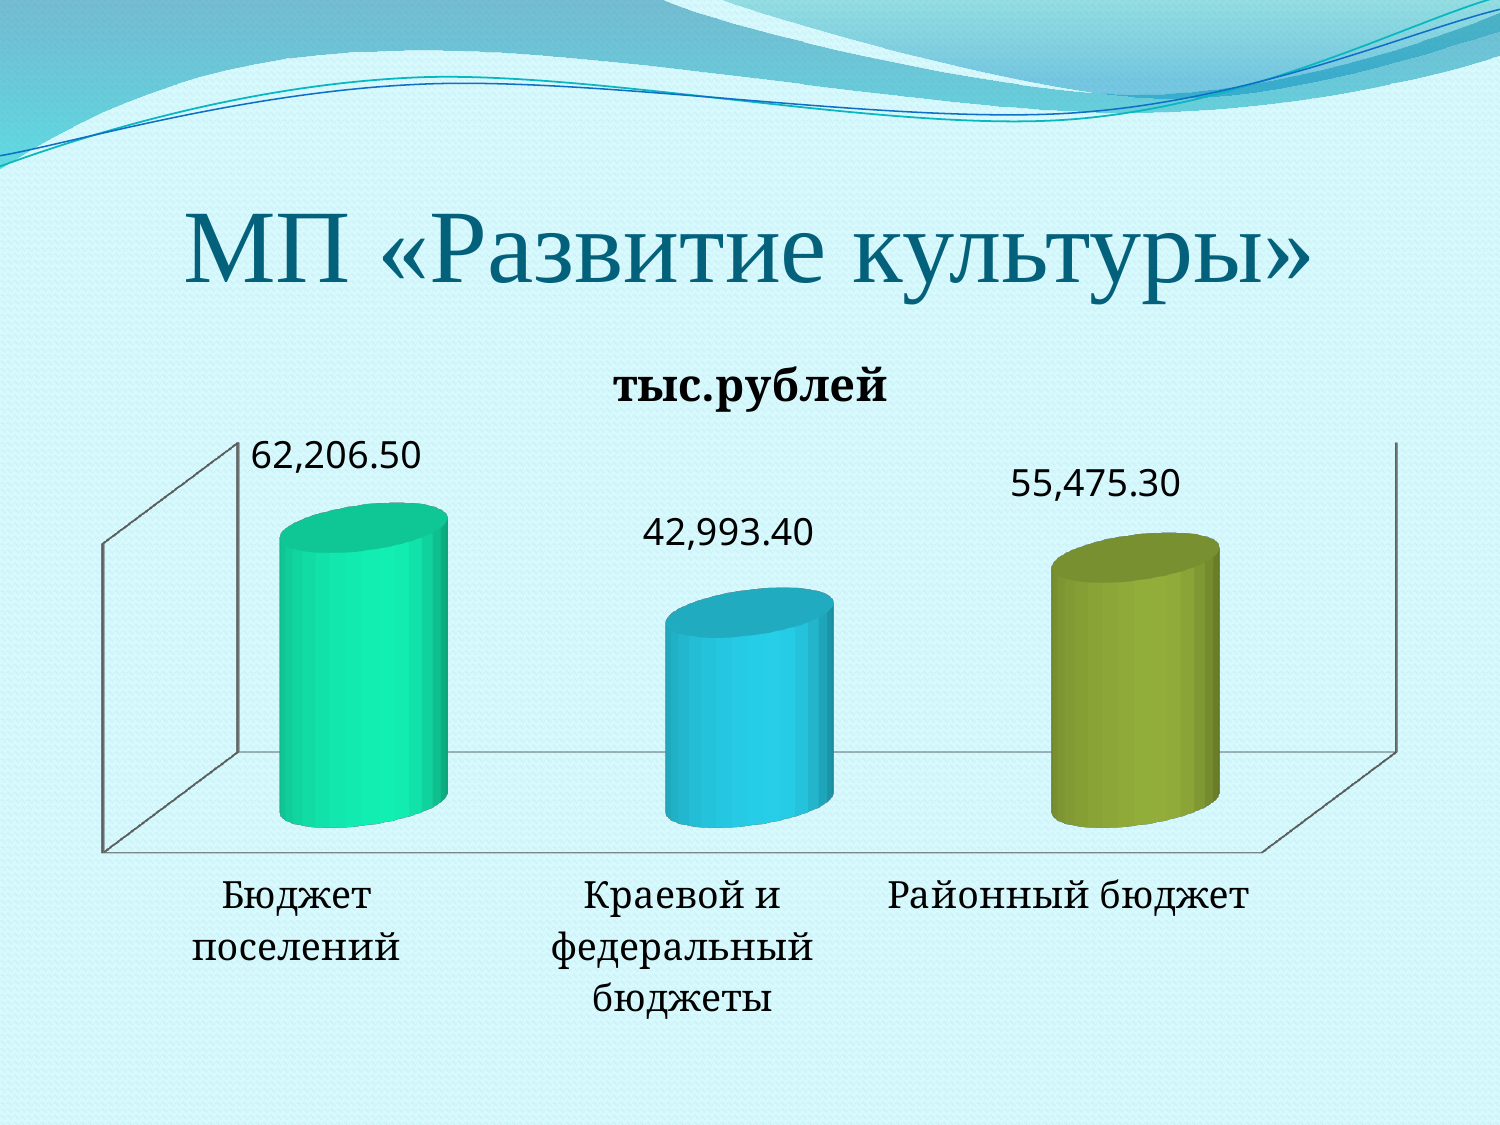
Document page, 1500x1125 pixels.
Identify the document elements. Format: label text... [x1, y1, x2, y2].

chart [74, 317, 1426, 1038]
title МП «Развитие культуры» [75, 115, 1425, 303]
